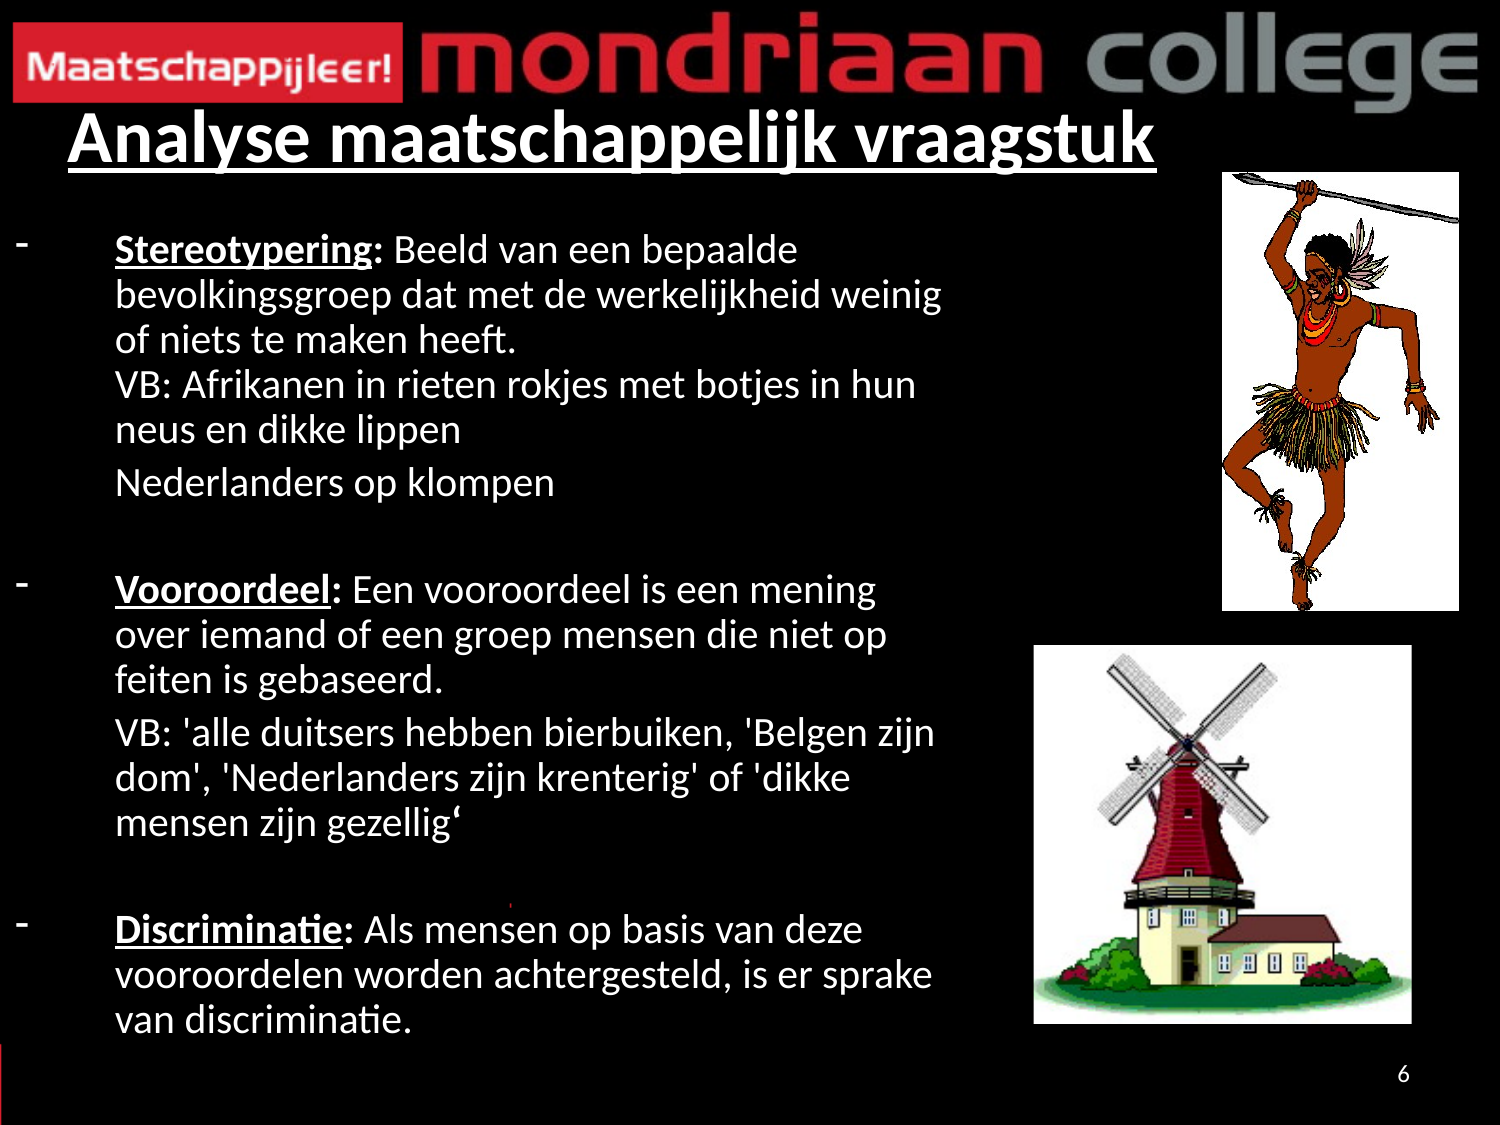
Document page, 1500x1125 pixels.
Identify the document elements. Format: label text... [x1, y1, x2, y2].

text_box Analyse maatschappelijk vraagstuk [53, 101, 1447, 254]
list Stereotypering: Beeld van een bepaalde bevolkingsgroep dat met de werkelijkheid weinig of niets te maken heeft. VB: Afrikanen in rieten rokjes met botjes in hun neus en dikke lippen Nederlanders op klompen Vooroordeel: Een vooroordeel is een mening over iemand of een groep mensen die niet op feiten is gebaseerd. VB: 'alle duitsers hebben bierbuiken, 'Belgen zijn dom', 'Nederlanders zijn krenterig' of 'dikke mensen zijn gezellig‘ Discriminatie: Als mensen op basis van deze vooroordelen worden achtergesteld, is er sprake van discriminatie. [0, 220, 963, 1125]
picture [0, 0, 1500, 1125]
slide_number 6 [1074, 1042, 1425, 1103]
